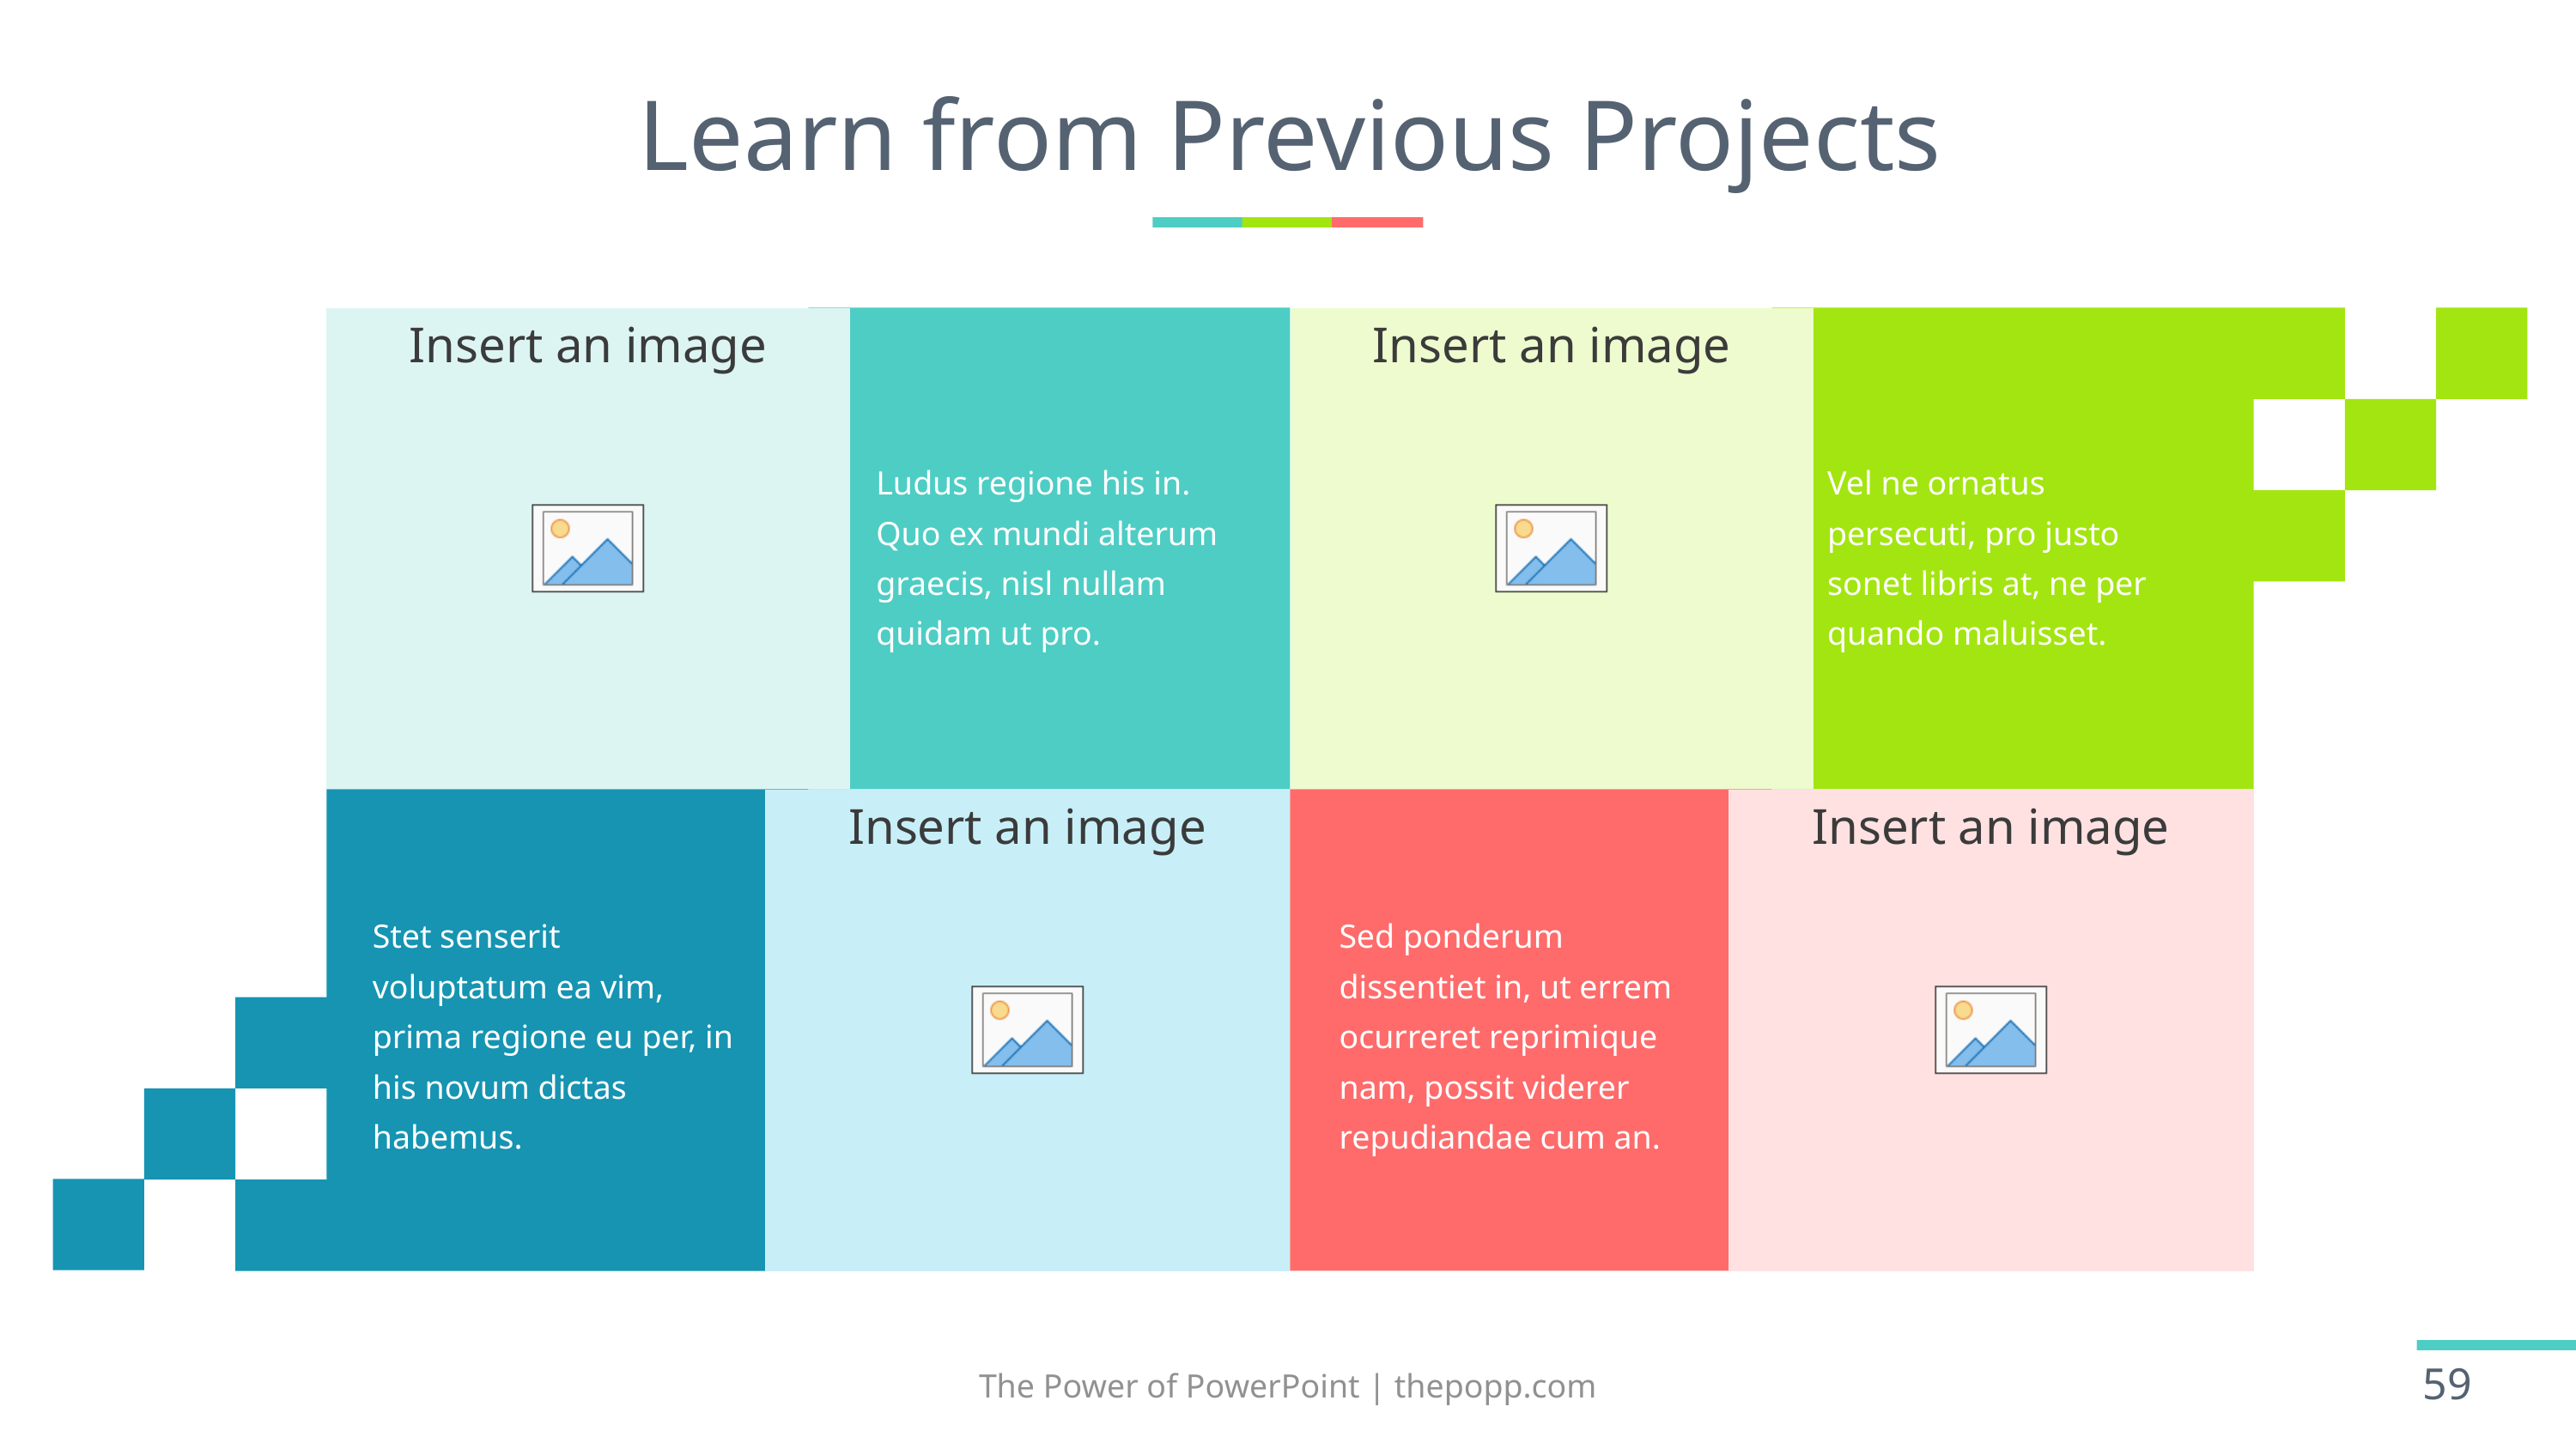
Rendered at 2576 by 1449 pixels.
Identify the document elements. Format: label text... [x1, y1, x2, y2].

list Stet senserit voluptatum ea vim, prima regione eu per, in his novum dictas habemus. [359, 835, 756, 1225]
list Vel ne ornatus persecuti, pro justo sonet libris at, ne per quando maluisset. [1814, 356, 2211, 747]
picture [326, 307, 2254, 1271]
title Learn from Previous Projects [69, 49, 2512, 230]
slide_number 59 [2409, 1351, 2576, 1421]
list Ludus regione his in. Quo ex mundi alterum graecis, nisl nullam quidam ut pro. [863, 356, 1261, 747]
footer The Power of PowerPoint | thepopp.com [853, 1349, 1723, 1427]
list Sed ponderum dissentiet in, ut errem ocurreret reprimique nam, possit viderer repudiandae cum an. [1326, 835, 1723, 1225]
